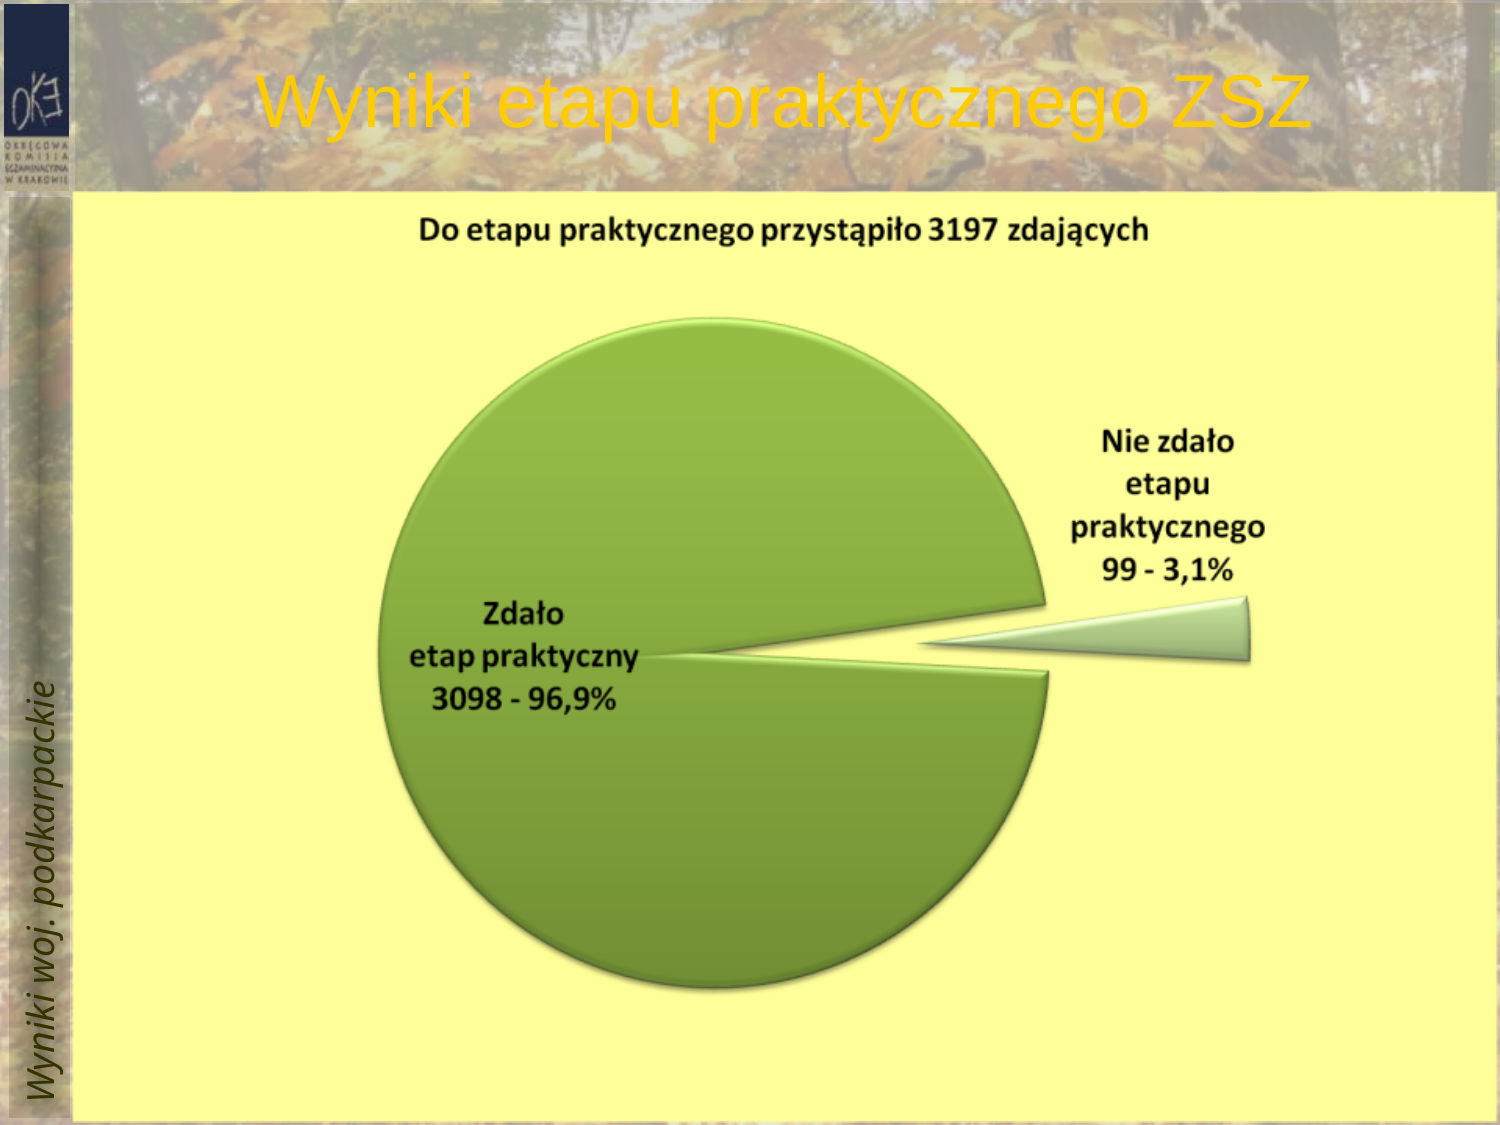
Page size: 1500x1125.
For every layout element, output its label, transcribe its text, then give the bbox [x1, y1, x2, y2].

text_box Wyniki woj. podkarpackie [9, 197, 68, 1118]
picture [72, 191, 1499, 1123]
title Wyniki etapu praktycznego ZSZ [74, 3, 1495, 191]
